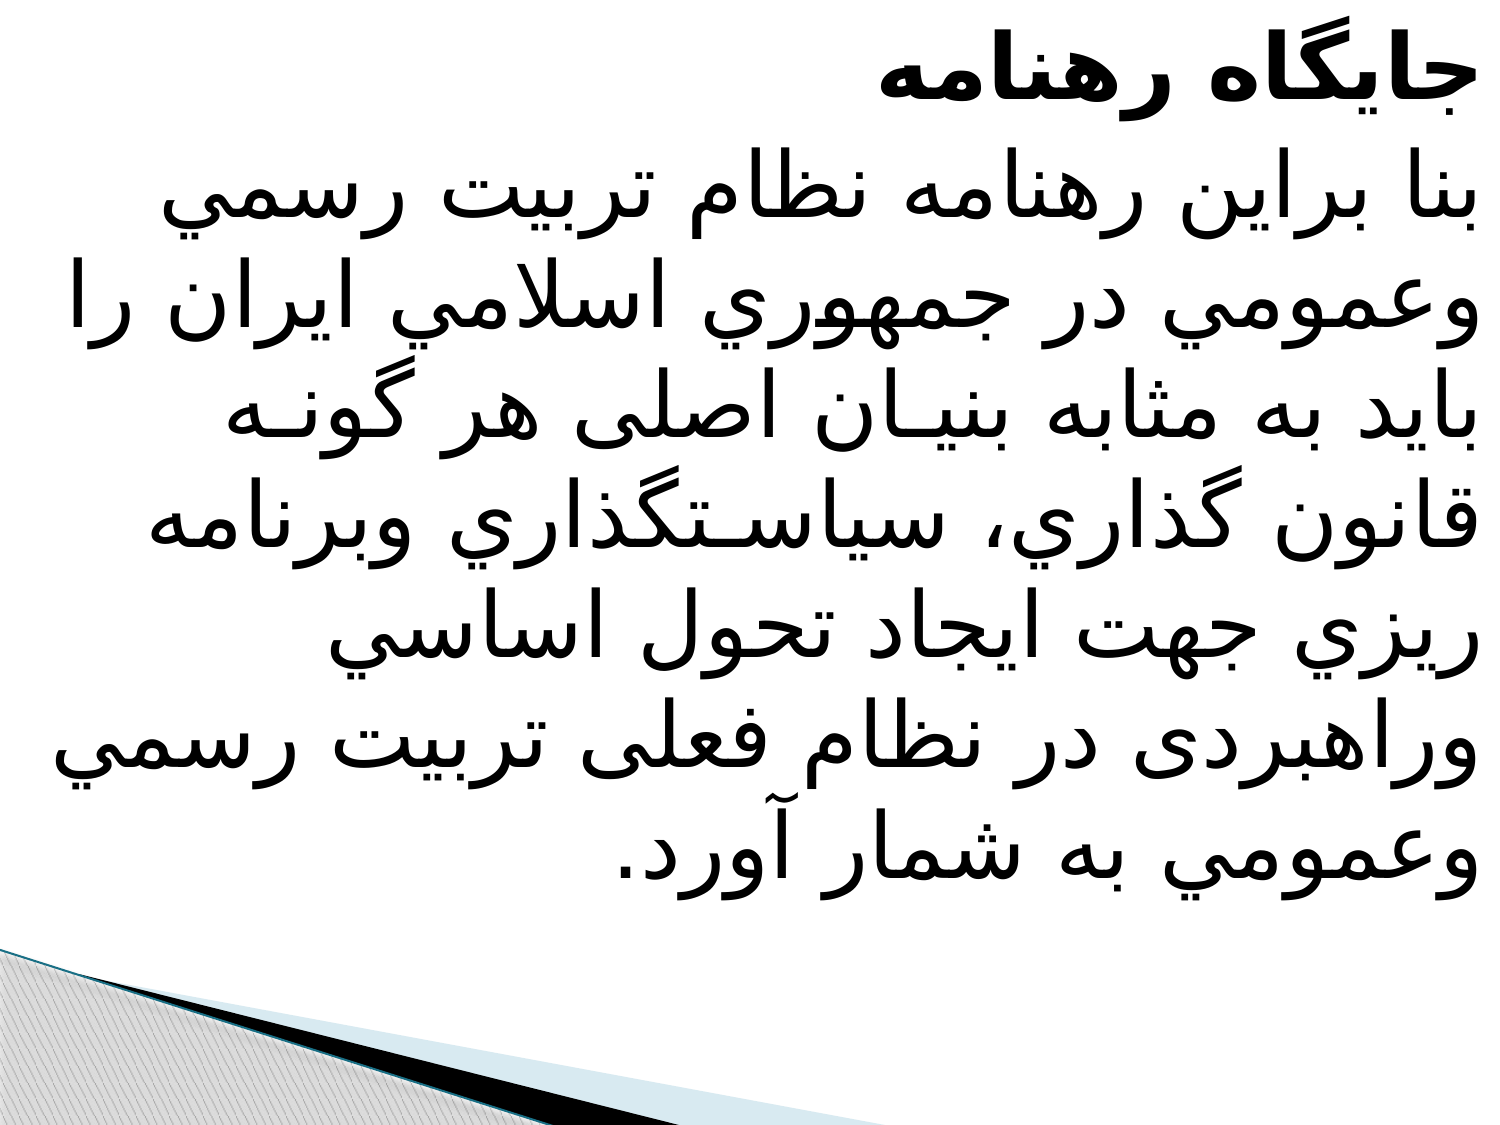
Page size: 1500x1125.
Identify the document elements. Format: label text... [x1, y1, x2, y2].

list جايگاه رهنامه بنا براين رهنامه نظام تربيت رسمي وعمومي در جمهوري اسلامي ايران را بايد به مثابه بنيـان اصلی هر گونـه قانون گذاري، سياسـتگذاري وبرنامه ريزي جهت ايجاد تحول اساسي وراهبردی در نظام فعلی تربيت رسمي وعمومي به شمار آورد. [0, 0, 1500, 1125]
